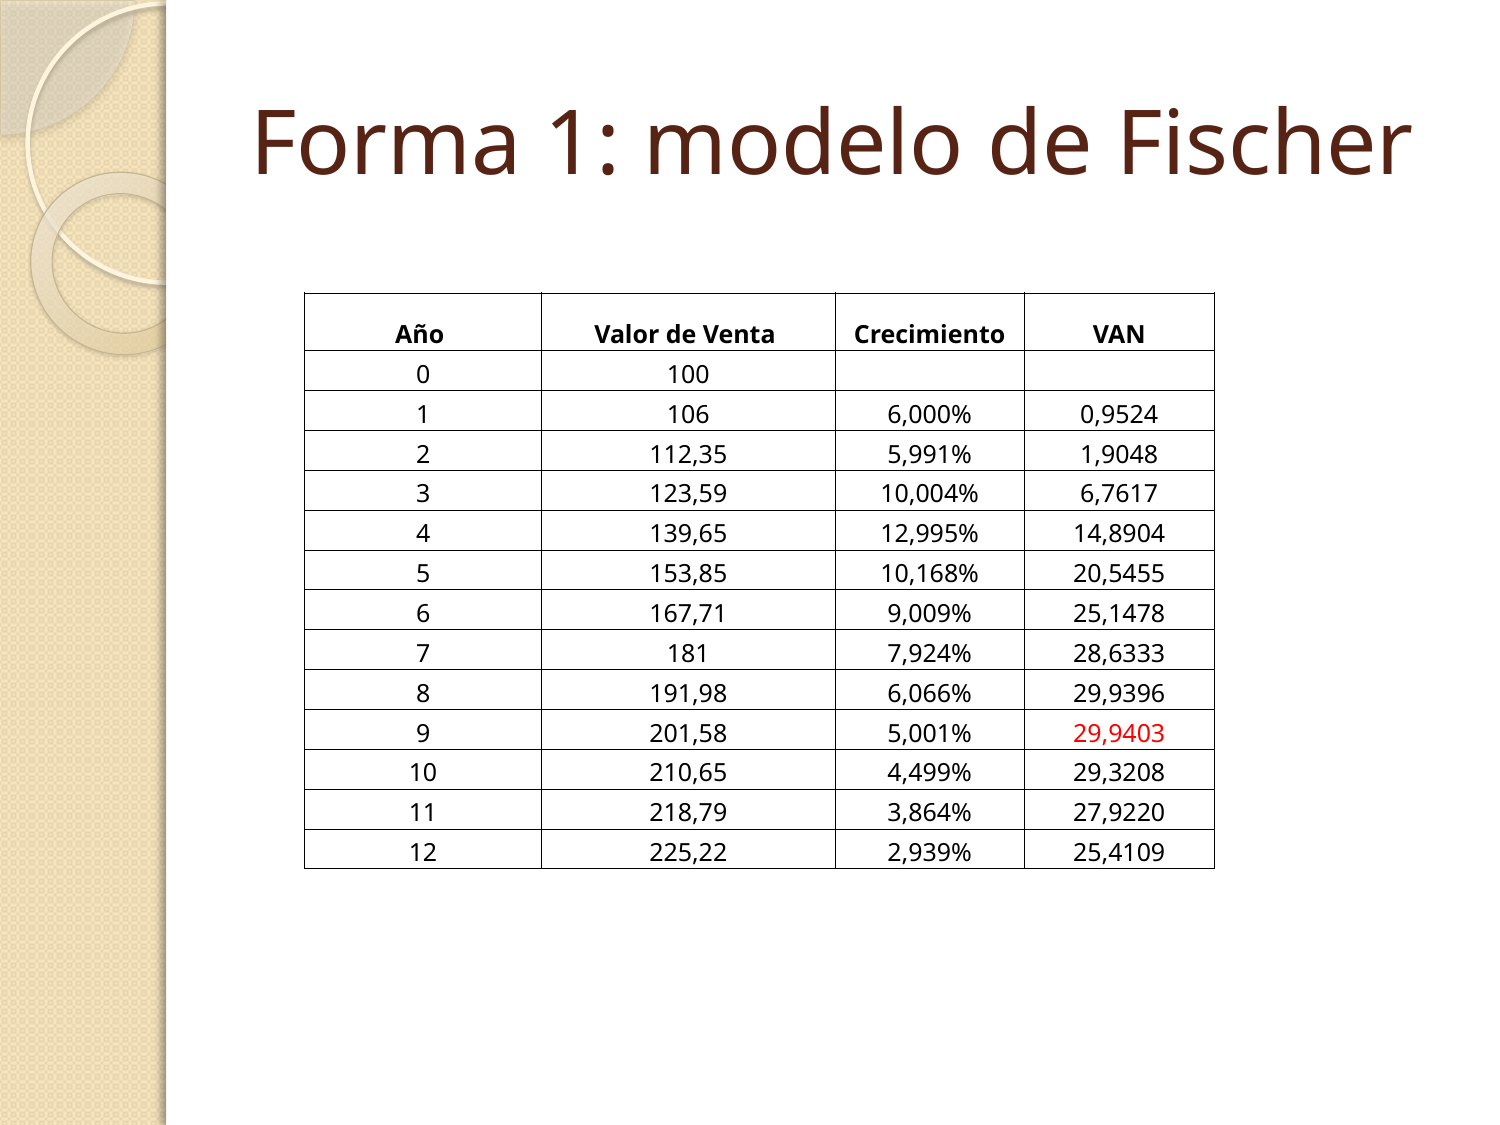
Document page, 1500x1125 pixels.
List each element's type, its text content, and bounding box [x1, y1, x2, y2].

table_cell 218,79 [542, 790, 835, 829]
table_cell 10,004% [836, 471, 1024, 510]
table_header Valor de Venta [542, 294, 835, 350]
table_cell 4,499% [836, 750, 1024, 789]
table_header Crecimiento [836, 294, 1024, 350]
table_cell 106 [542, 391, 835, 430]
table_cell 20,5455 [1025, 551, 1214, 589]
title Forma 1: modelo de Fischer [235, 45, 1466, 233]
table_cell 29,3208 [1025, 750, 1214, 789]
table_cell 1,9048 [1025, 431, 1214, 470]
table_cell 0,9524 [1025, 391, 1214, 430]
table_cell 6 [305, 590, 541, 629]
table_cell 5,991% [836, 431, 1024, 470]
table_cell 5,001% [836, 710, 1024, 749]
table_cell 14,8904 [1025, 511, 1214, 550]
table_cell 1 [305, 391, 541, 430]
table_cell [836, 351, 1024, 390]
table_cell 0 [305, 351, 541, 390]
table_cell 25,4109 [1025, 830, 1214, 868]
table_cell 6,7617 [1025, 471, 1214, 510]
table_cell 10,168% [836, 551, 1024, 589]
table_cell 3 [305, 471, 541, 510]
table_cell 12,995% [836, 511, 1024, 550]
table_cell 28,6333 [1025, 630, 1214, 669]
table_cell 191,98 [542, 670, 835, 709]
table_cell 4 [305, 511, 541, 550]
table_cell 7 [305, 630, 541, 669]
table_header VAN [1025, 294, 1214, 350]
table_cell 27,9220 [1025, 790, 1214, 829]
table_cell 25,1478 [1025, 590, 1214, 629]
table_cell 112,35 [542, 431, 835, 470]
table_cell 7,924% [836, 630, 1024, 669]
table_cell 29,9396 [1025, 670, 1214, 709]
table_cell 9 [305, 710, 541, 749]
table_cell 12 [305, 830, 541, 868]
table_cell 123,59 [542, 471, 835, 510]
table_cell 8 [305, 670, 541, 709]
table_cell 5 [305, 551, 541, 589]
table_cell 2 [305, 431, 541, 470]
table_cell 6,000% [836, 391, 1024, 430]
table_cell 201,58 [542, 710, 835, 749]
table_cell 100 [542, 351, 835, 390]
table_cell 6,066% [836, 670, 1024, 709]
table_cell 9,009% [836, 590, 1024, 629]
table_cell 3,864% [836, 790, 1024, 829]
table_cell [1025, 351, 1214, 390]
table_cell 139,65 [542, 511, 835, 550]
table_cell 11 [305, 790, 541, 829]
table_cell 2,939% [836, 830, 1024, 868]
table_cell 29,9403 [1025, 710, 1214, 749]
table_cell 210,65 [542, 750, 835, 789]
table_cell 181 [542, 630, 835, 669]
table_cell 153,85 [542, 551, 835, 589]
table_cell 10 [305, 750, 541, 789]
table_cell 225,22 [542, 830, 835, 868]
table_cell 167,71 [542, 590, 835, 629]
table_header Año [305, 294, 541, 350]
